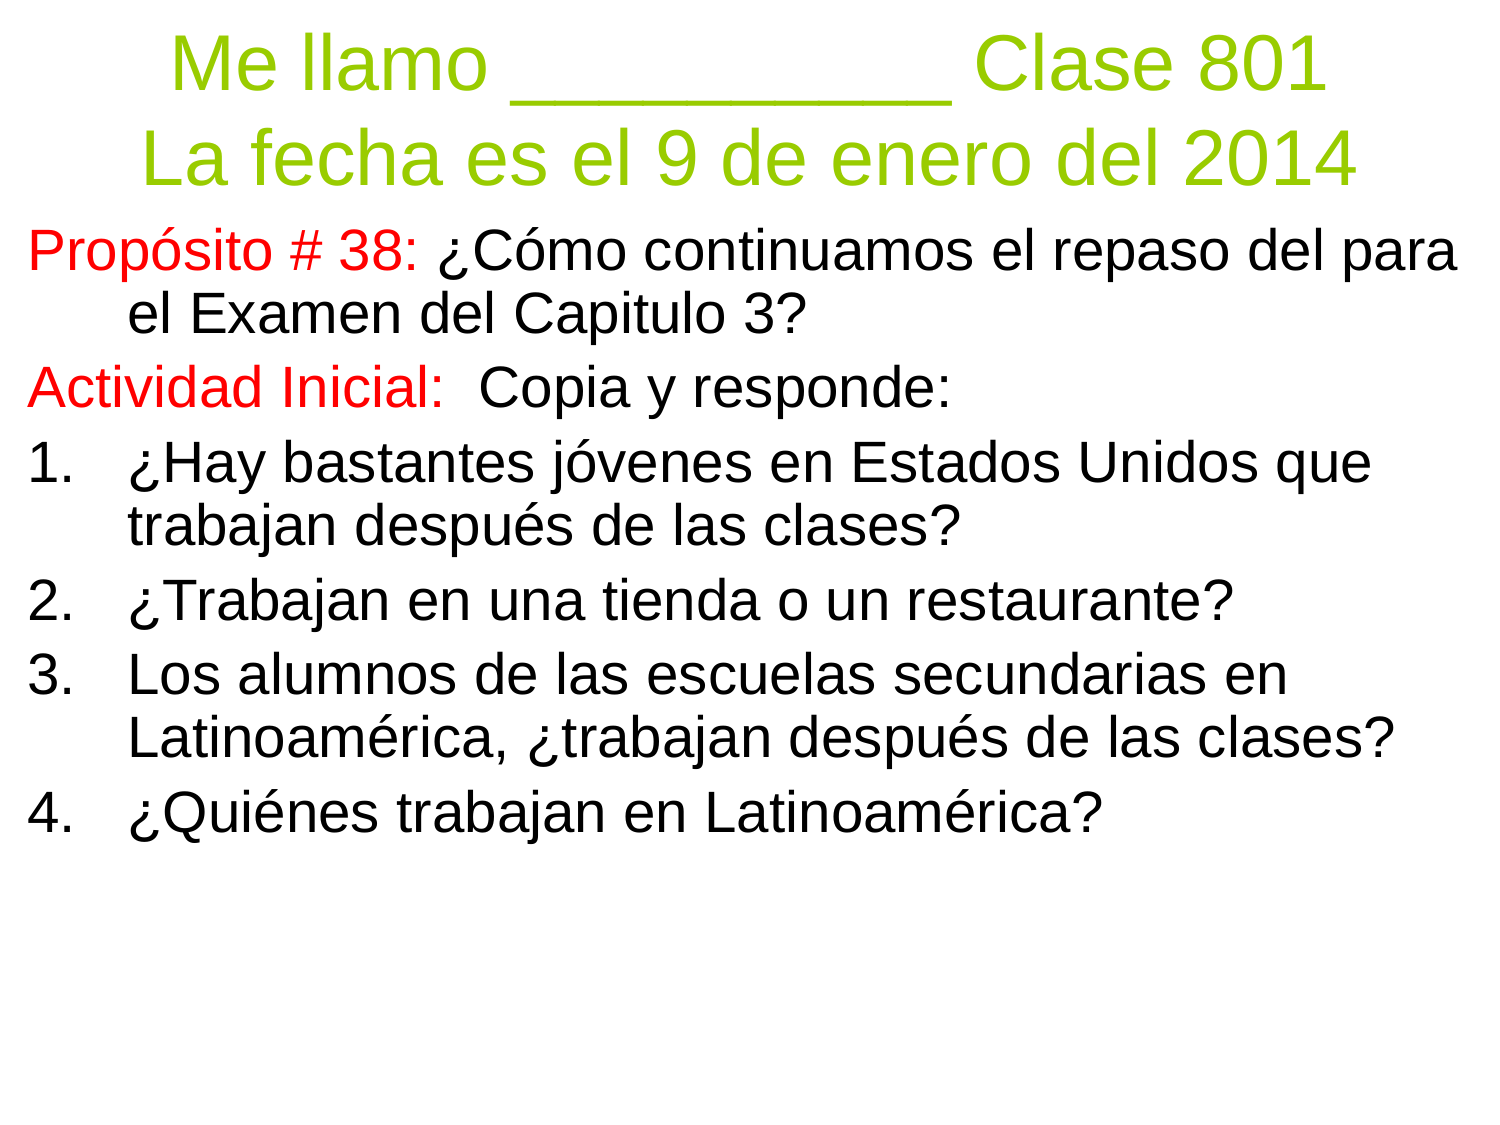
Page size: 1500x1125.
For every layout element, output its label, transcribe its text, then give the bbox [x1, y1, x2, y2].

list Propósito # 38: ¿Cómo continuamos el repaso del para el Examen del Capitulo 3? Actividad Inicial: Copia y responde: ¿Hay bastantes jóvenes en Estados Unidos que trabajan después de las clases? ¿Trabajan en una tienda o un restaurante? Los alumnos de las escuelas secundarias en Latinoamérica, ¿trabajan después de las clases? ¿Quiénes trabajan en Latinoamérica? [12, 212, 1475, 1125]
title Me llamo __________ Clase 801 La fecha es el 9 de enero del 2014 [0, 12, 1500, 200]
